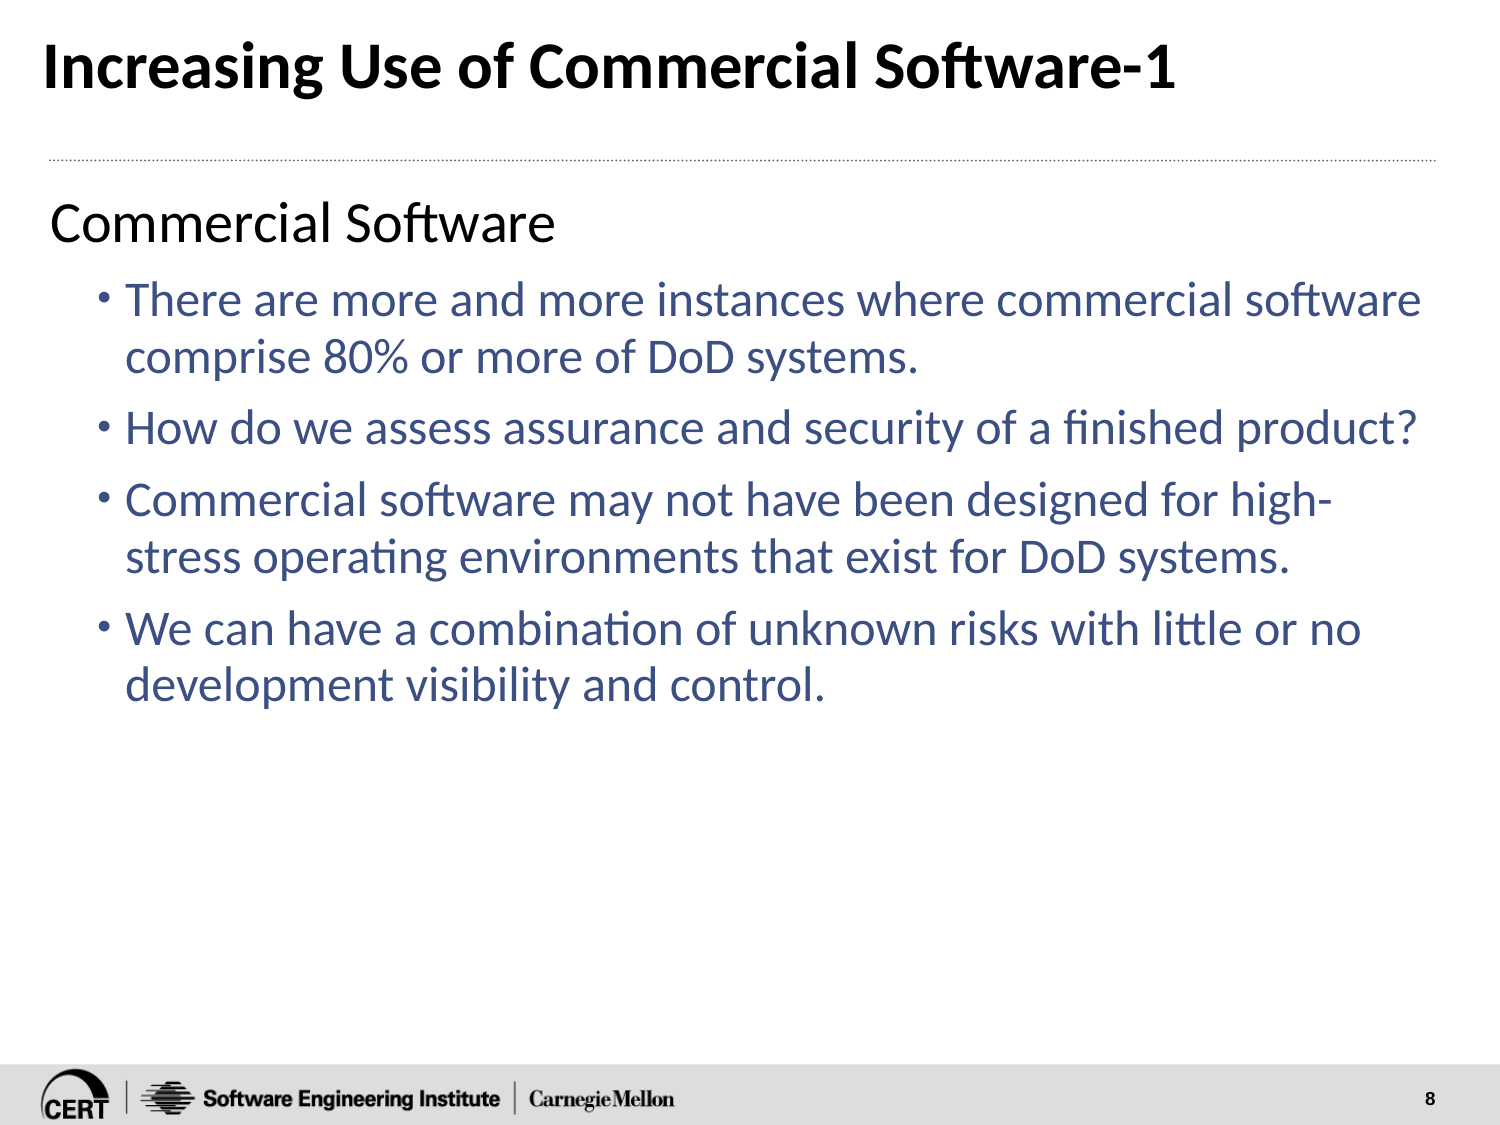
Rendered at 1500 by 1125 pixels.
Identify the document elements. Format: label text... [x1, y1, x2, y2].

list Commercial Software There are more and more instances where commercial software comprise 80% or more of DoD systems. How do we assess assurance and security of a finished product? Commercial software may not have been designed for high-stress operating environments that exist for DoD systems. We can have a combination of unknown risks with little or no development visibility and control. [49, 187, 1438, 1001]
title Increasing Use of Commercial Software-1 [42, 37, 1434, 155]
picture [24, 1065, 688, 1125]
